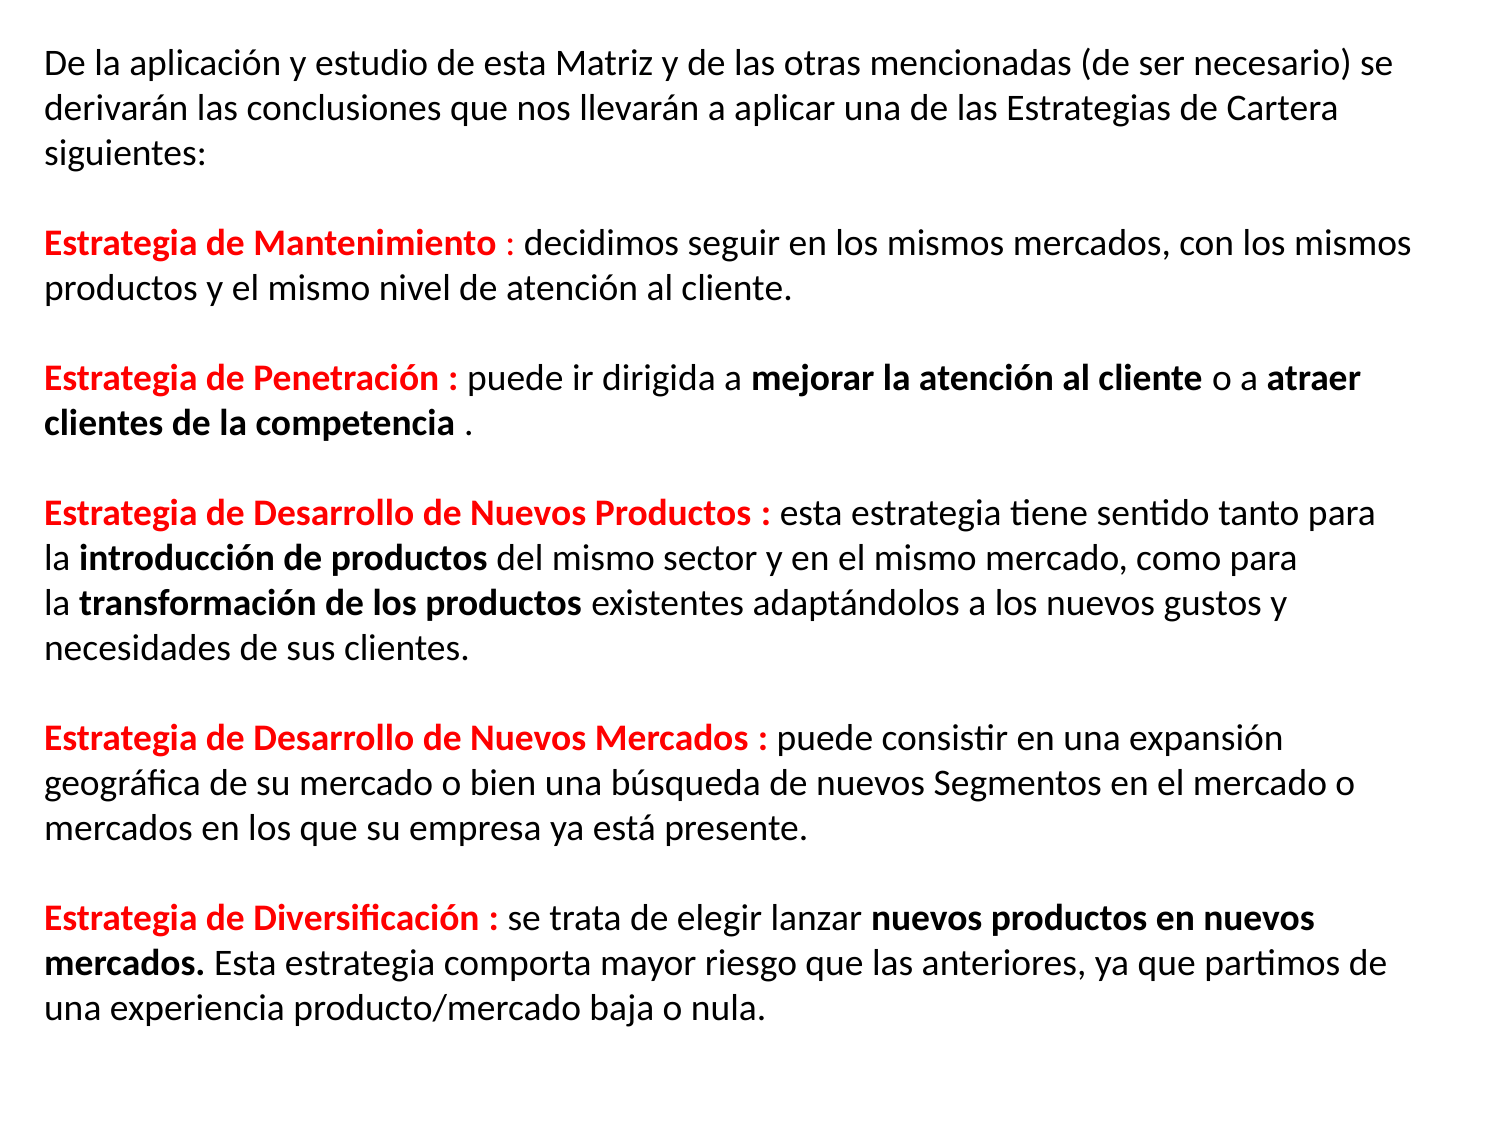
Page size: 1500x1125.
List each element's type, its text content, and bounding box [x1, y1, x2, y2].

text_box De la aplicación y estudio de esta Matriz y de las otras mencionadas (de ser necesario) se derivarán las conclusiones que nos llevarán a aplicar una de las Estrategias de Cartera siguientes: Estrategia de Mantenimiento : decidimos seguir en los mismos mercados, con los mismos productos y el mismo nivel de atención al cliente. Estrategia de Penetración : puede ir dirigida a mejorar la atención al cliente o a atraer clientes de la competencia . Estrategia de Desarrollo de Nuevos Productos : esta estrategia tiene sentido tanto para la introducción de productos del mismo sector y en el mismo mercado, como para la transformación de los productos existentes adaptándolos a los nuevos gustos y necesidades de sus clientes. Estrategia de Desarrollo de Nuevos Mercados : puede consistir en una expansión geográfica de su mercado o bien una búsqueda de nuevos Segmentos en el mercado o mercados en los que su empresa ya está presente. Estrategia de Diversificación : se trata de elegir lanzar nuevos productos en nuevos mercados. Esta estrategia comporta mayor riesgo que las anteriores, ya que partimos de una experiencia producto/mercado baja o nula. [29, 30, 1459, 1036]
